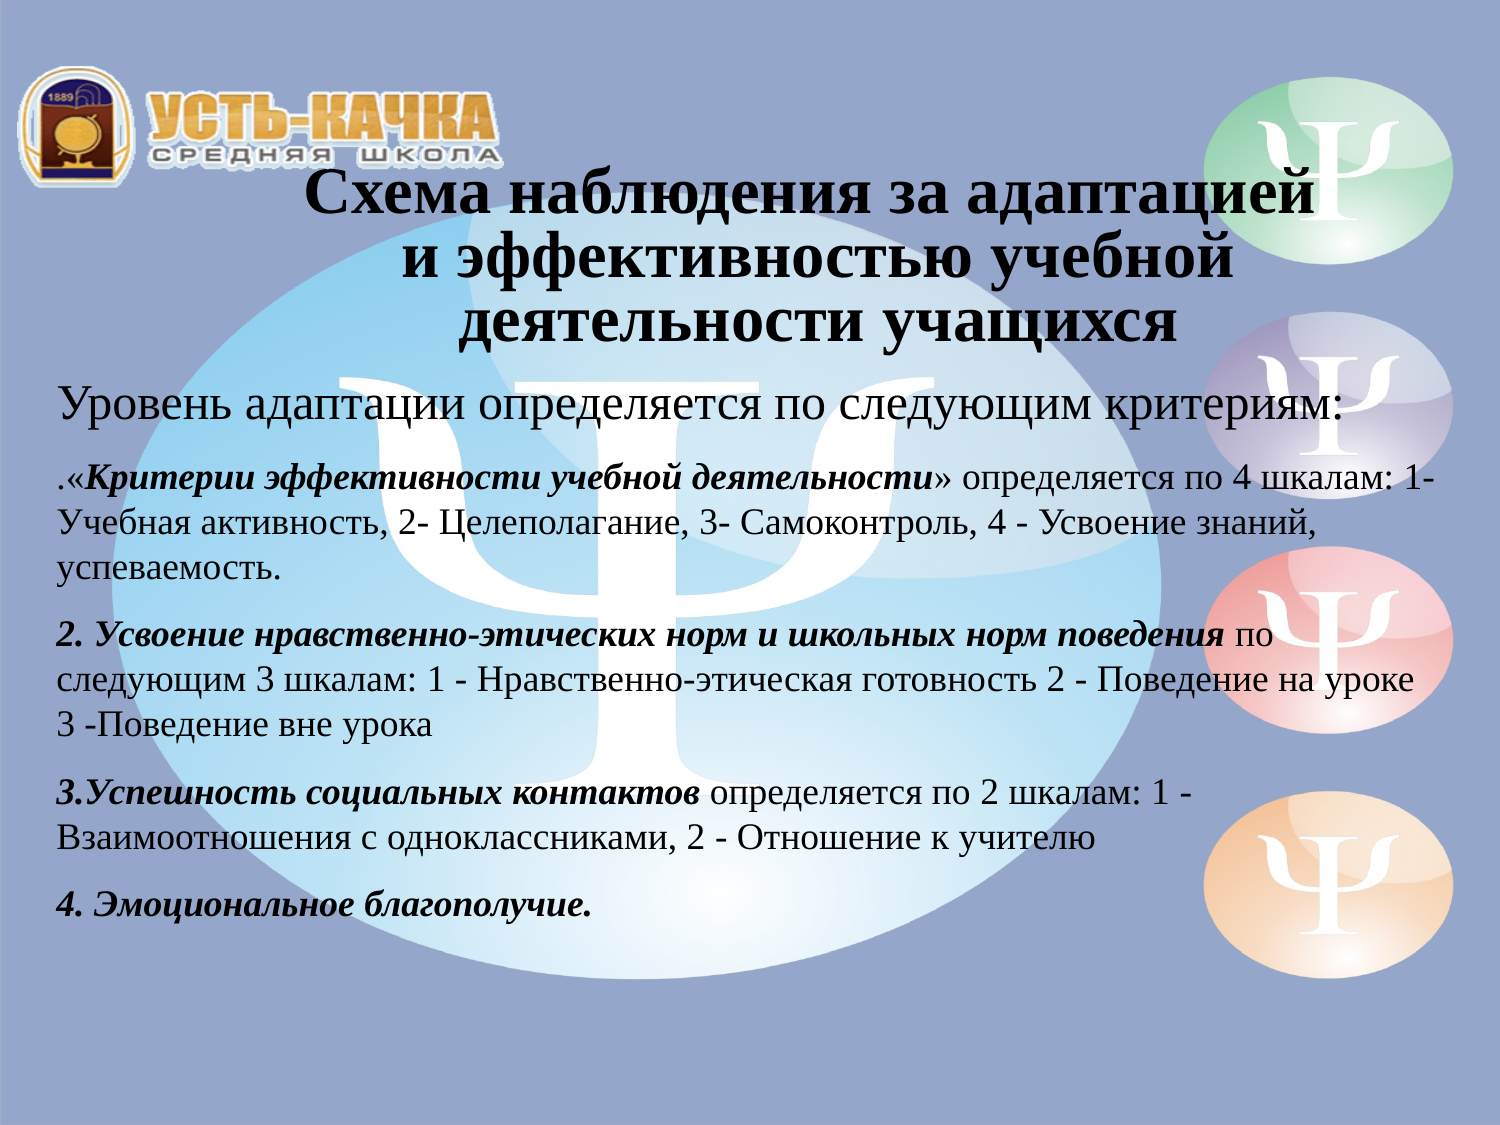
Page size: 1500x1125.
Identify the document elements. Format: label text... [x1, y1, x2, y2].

picture [17, 66, 505, 189]
list Уровень адаптации определяется по следующим критериям: .«Критерии эффективности учебной деятельности» определяется по 4 шкалам: 1- Учебная активность, 2- Целеполагание, 3- Самоконтроль, 4 - Усвоение знаний, успеваемость. 2. Усвоение нравственно-этических норм и школьных норм поведения по следующим 3 шкалам: 1 - Нравственно-этическая готовность 2 - Поведение на уроке 3 -Поведение вне урока 3.Успешность социальных контактов определяется по 2 шкалам: 1 - Взаимоотношения с одноклассниками, 2 - Отношение к учителю 4. Эмоциональное благополучие. [41, 361, 1459, 1059]
title Схема наблюдения за адаптацией и эффективностью учебной деятельности учащихся [174, 127, 1463, 362]
